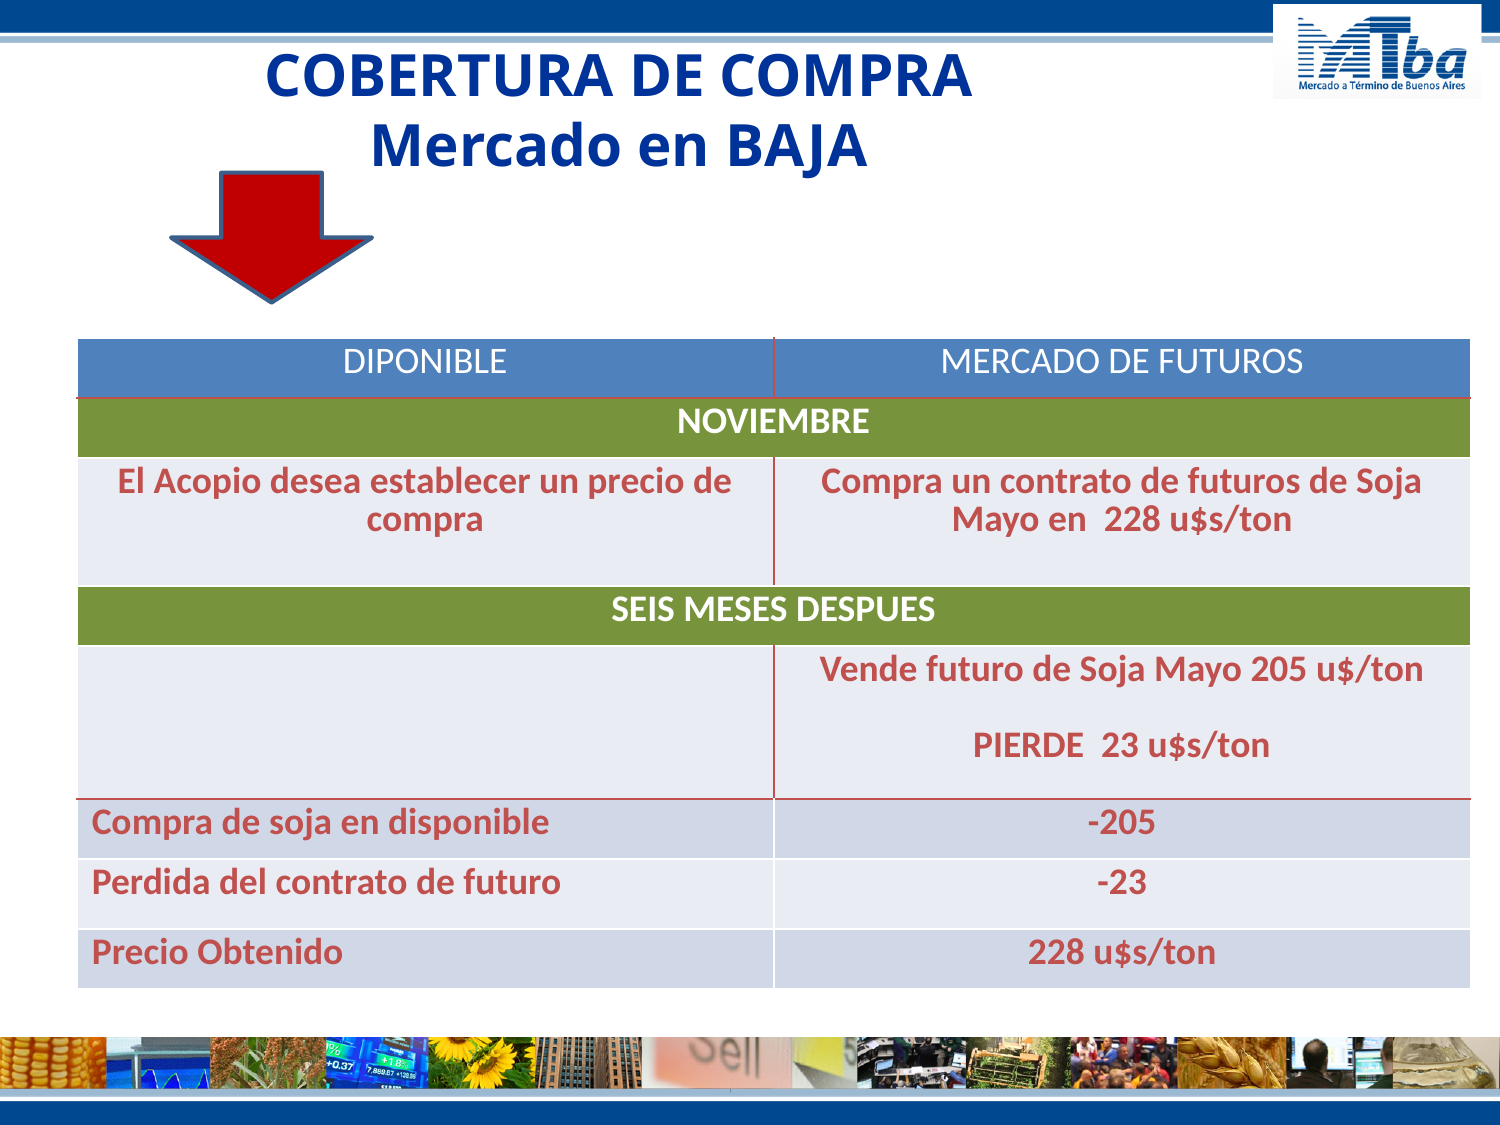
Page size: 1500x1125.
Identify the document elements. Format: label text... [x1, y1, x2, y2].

table_cell -23 [775, 860, 1470, 928]
picture [0, 0, 1500, 99]
table_cell Compra de soja en disponible [78, 800, 773, 858]
table_cell NOVIEMBRE [78, 399, 1470, 457]
table_cell El Acopio desea establecer un precio de compra [78, 459, 773, 585]
picture [0, 1037, 1500, 1125]
table_cell Precio Obtenido [78, 930, 773, 988]
table_header MERCADO DE FUTUROS [775, 339, 1470, 397]
table_header DIPONIBLE [78, 339, 773, 397]
table_cell -205 [775, 800, 1470, 858]
title COBERTURA DE COMPRA Mercado en BAJA [0, 31, 1238, 173]
table_cell SEIS MESES DESPUES [78, 587, 1470, 645]
table_cell 228 u$s/ton [775, 930, 1470, 988]
table_cell Vende futuro de Soja Mayo 205 u$/ton PIERDE 23 u$s/ton [775, 647, 1470, 798]
table_cell Perdida del contrato de futuro [78, 860, 773, 928]
text_box [169, 170, 375, 305]
table_cell [78, 647, 773, 798]
table_cell Compra un contrato de futuros de Soja Mayo en 228 u$s/ton [775, 459, 1470, 585]
